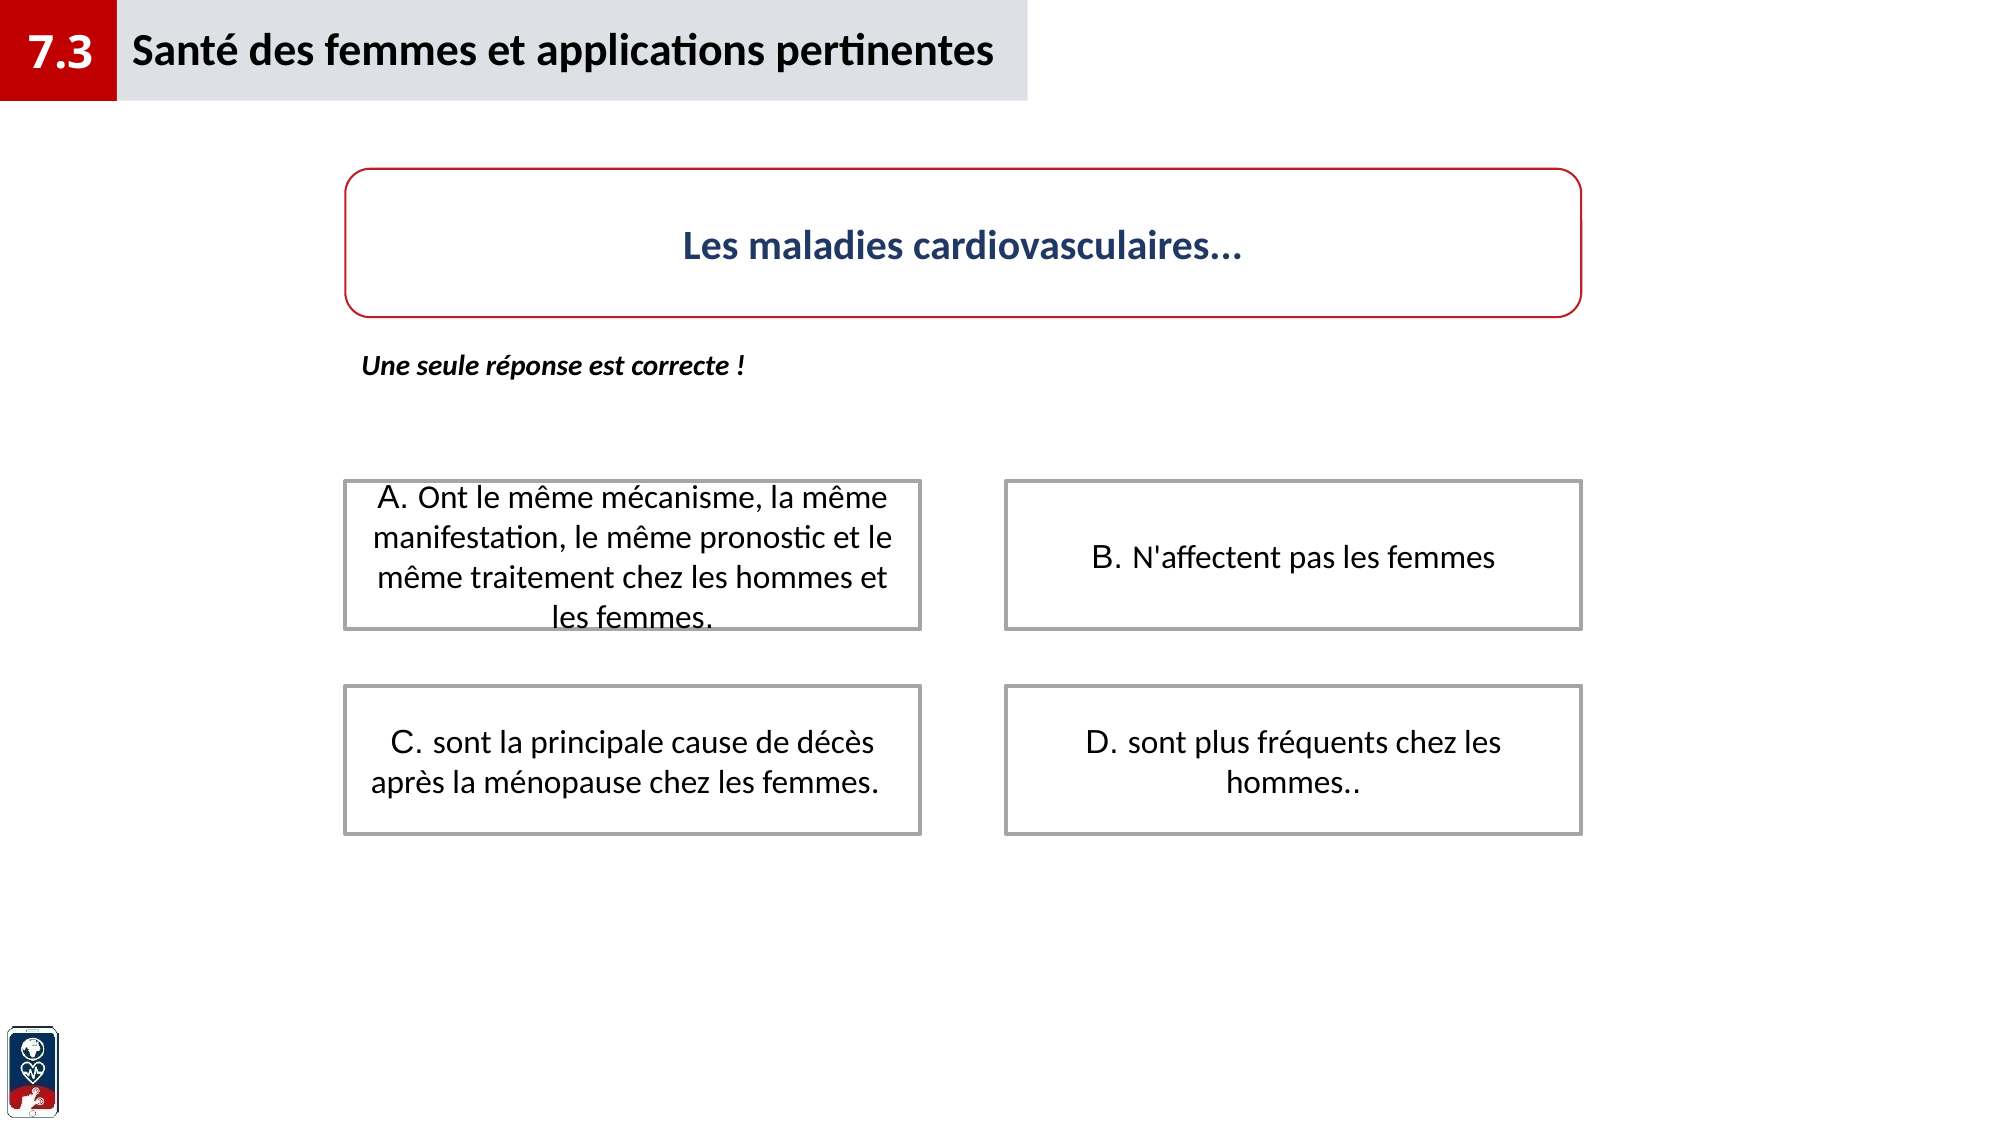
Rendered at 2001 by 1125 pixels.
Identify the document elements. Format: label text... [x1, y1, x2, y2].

text_box B. N'affectent pas les femmes [1004, 479, 1583, 631]
text_box [0, 0, 116, 101]
text_box Une seule réponse est correcte ! [346, 338, 941, 389]
text_box Les maladies cardiovasculaires... [345, 168, 1582, 318]
text_box C. sont la principale cause de décès après la ménopause chez les femmes. [343, 684, 922, 836]
text_box 7.3 [13, 14, 117, 86]
text_box D. sont plus fréquents chez les hommes.. [1004, 684, 1583, 836]
text_box A. Ont le même mécanisme, la même manifestation, le même pronostic et le même traitement chez les hommes et les femmes. [343, 479, 922, 631]
text_box Santé des femmes et applications pertinentes [116, 0, 1028, 101]
picture [7, 1026, 59, 1118]
